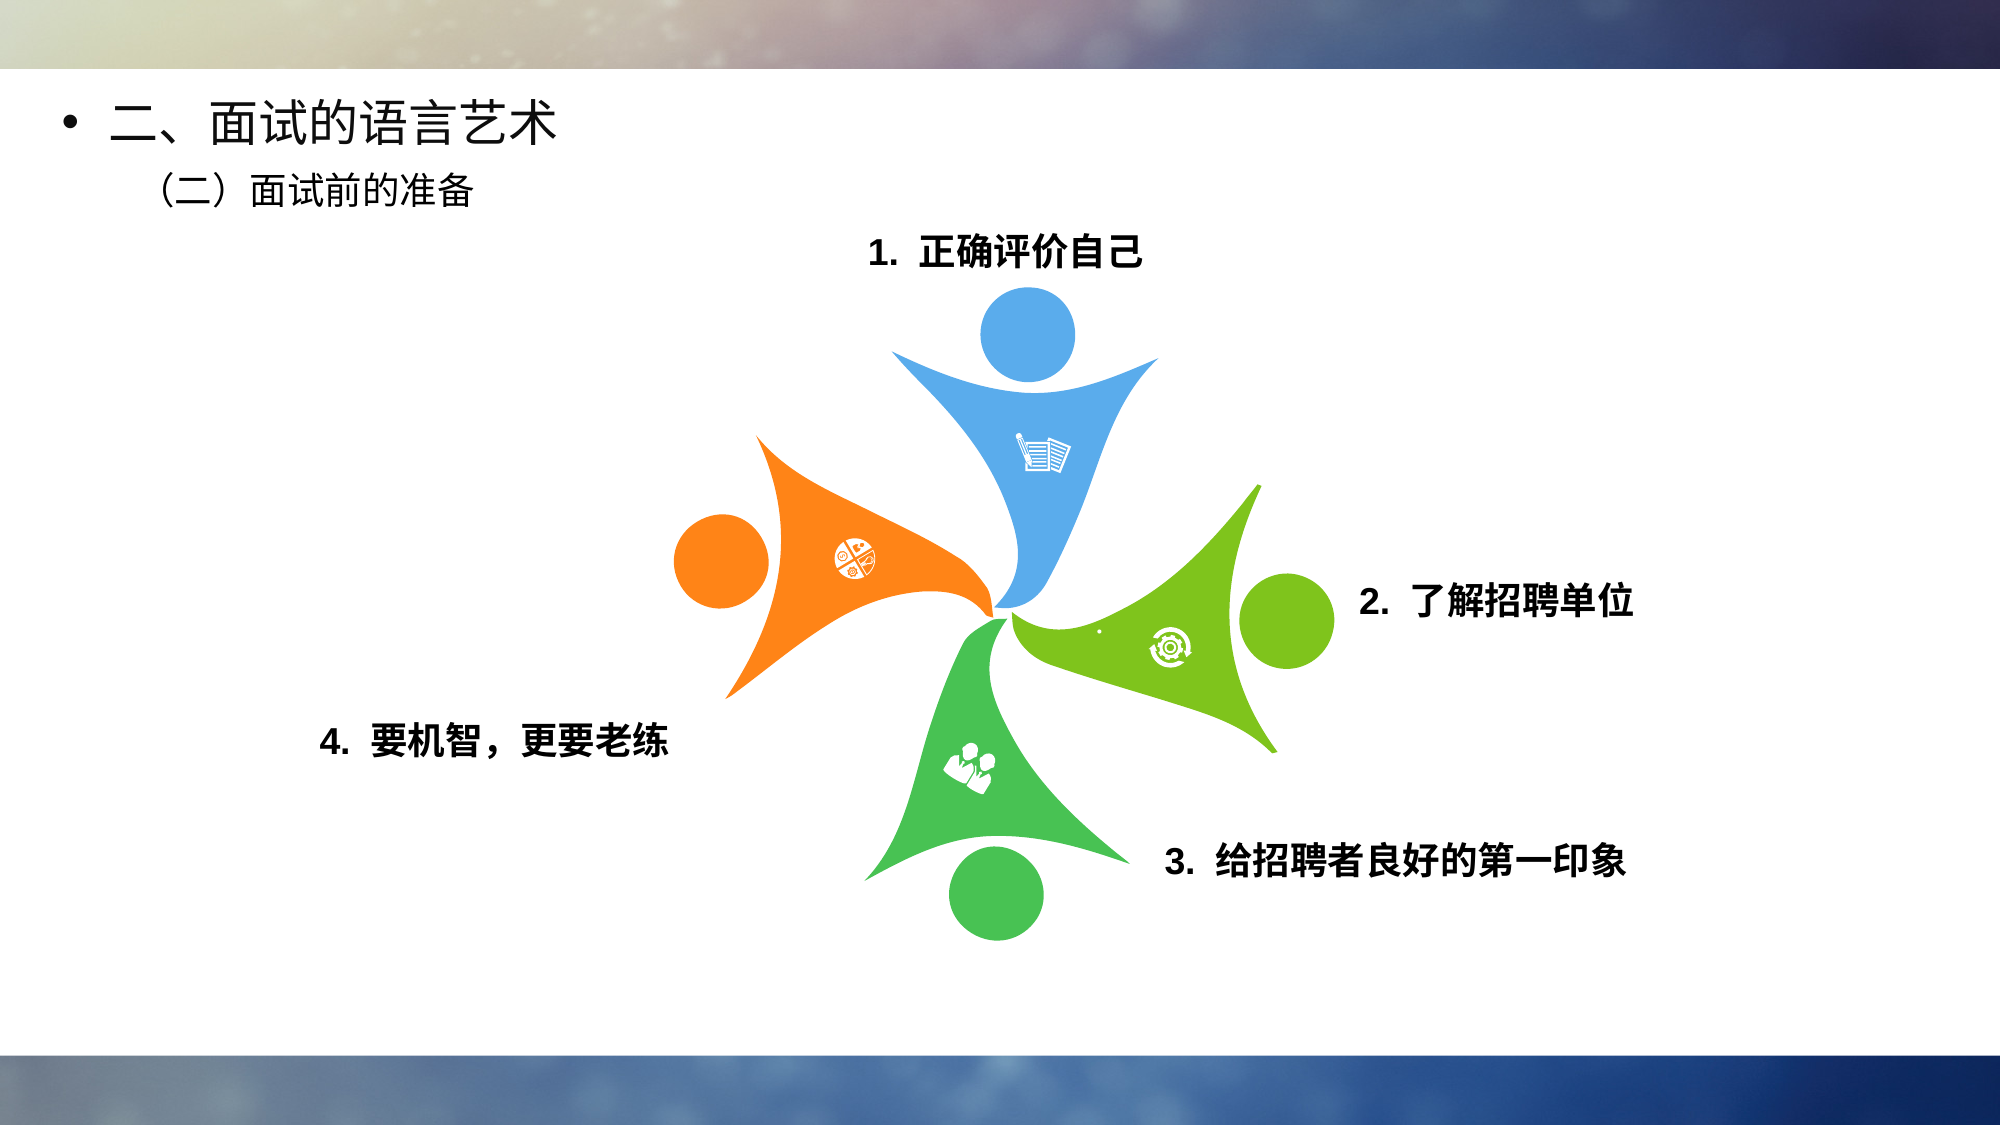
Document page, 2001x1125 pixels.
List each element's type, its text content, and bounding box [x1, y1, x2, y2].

text_box 3. 给招聘者良好的第一印象 [1149, 829, 1712, 933]
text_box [887, 650, 1147, 950]
picture [0, 1056, 2000, 1125]
text_box 4. 要机智，更要老练 [304, 709, 786, 776]
text_box 1. 正确评价自己 [853, 220, 1221, 286]
picture [0, 0, 2000, 69]
text_box 2. 了解招聘单位 [1344, 569, 1712, 636]
text_box 二、面试的语言艺术 [46, 84, 715, 160]
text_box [891, 286, 1159, 634]
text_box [668, 426, 951, 705]
text_box （二）面试前的准备 [122, 159, 490, 220]
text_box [1019, 466, 1335, 725]
